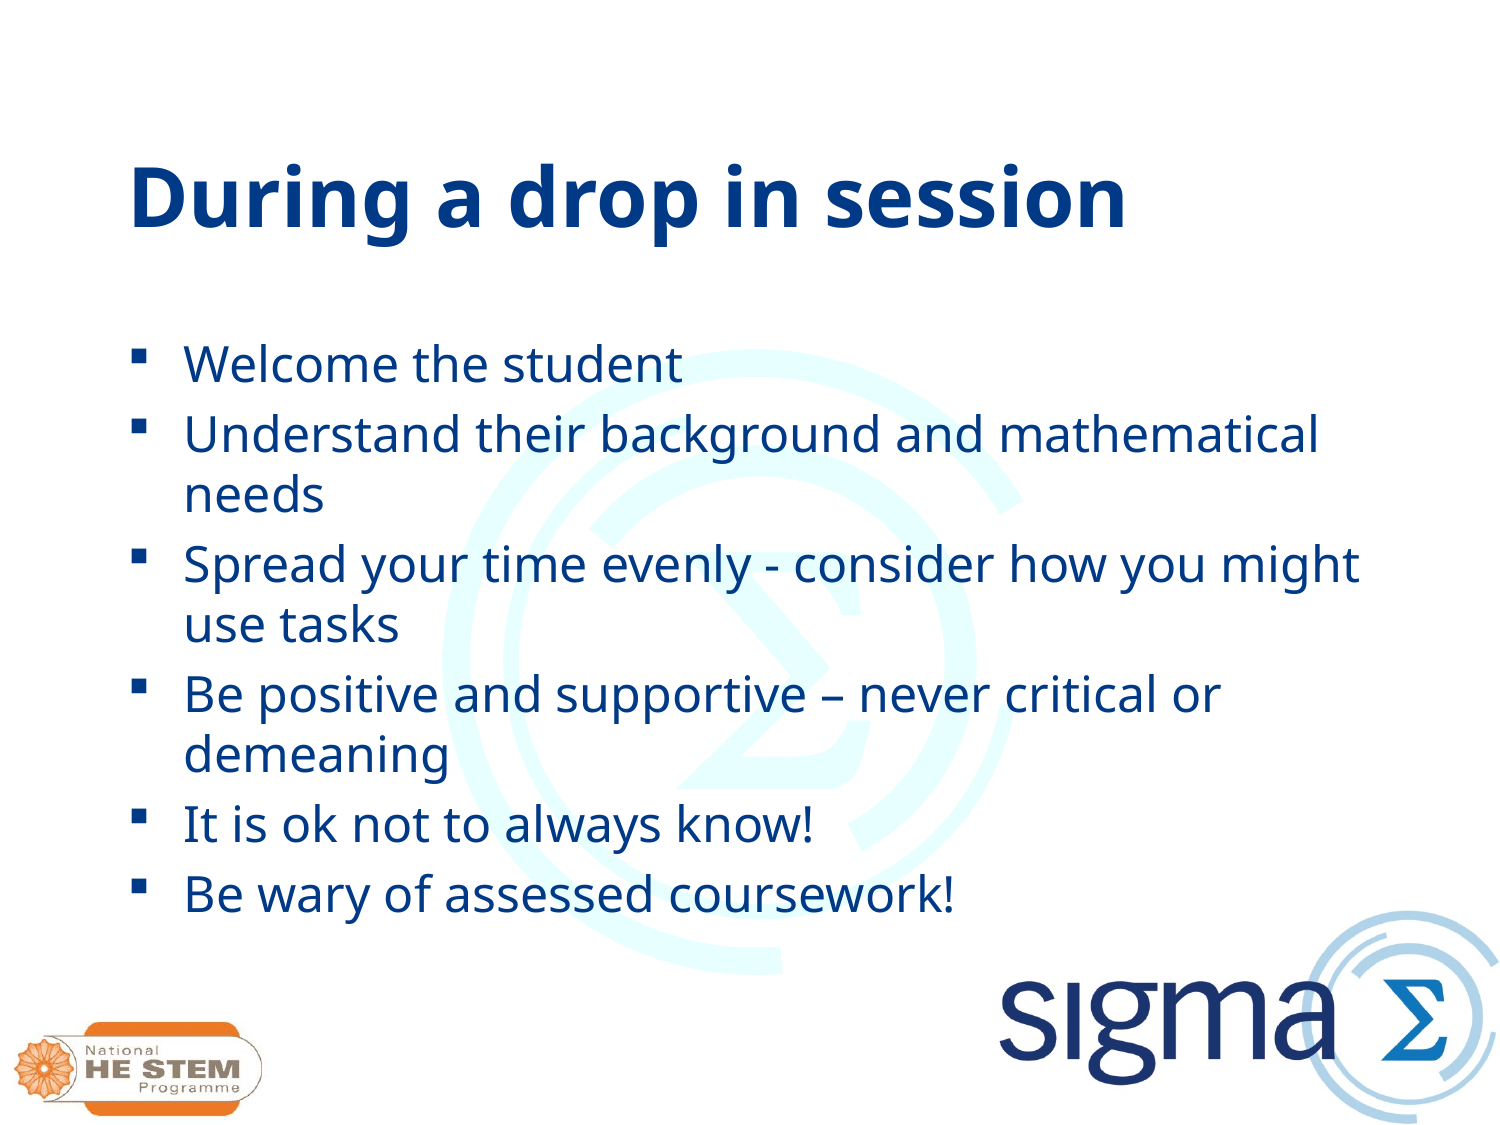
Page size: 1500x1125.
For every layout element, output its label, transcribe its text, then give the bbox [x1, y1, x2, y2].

title During a drop in session [112, 99, 1388, 288]
picture [998, 909, 1500, 1125]
picture [0, 1008, 282, 1125]
list Welcome the student Understand their background and mathematical needs Spread your time evenly - consider how you might use tasks Be positive and supportive – never critical or demeaning It is ok not to always know! Be wary of assessed coursework! [112, 324, 1388, 1001]
